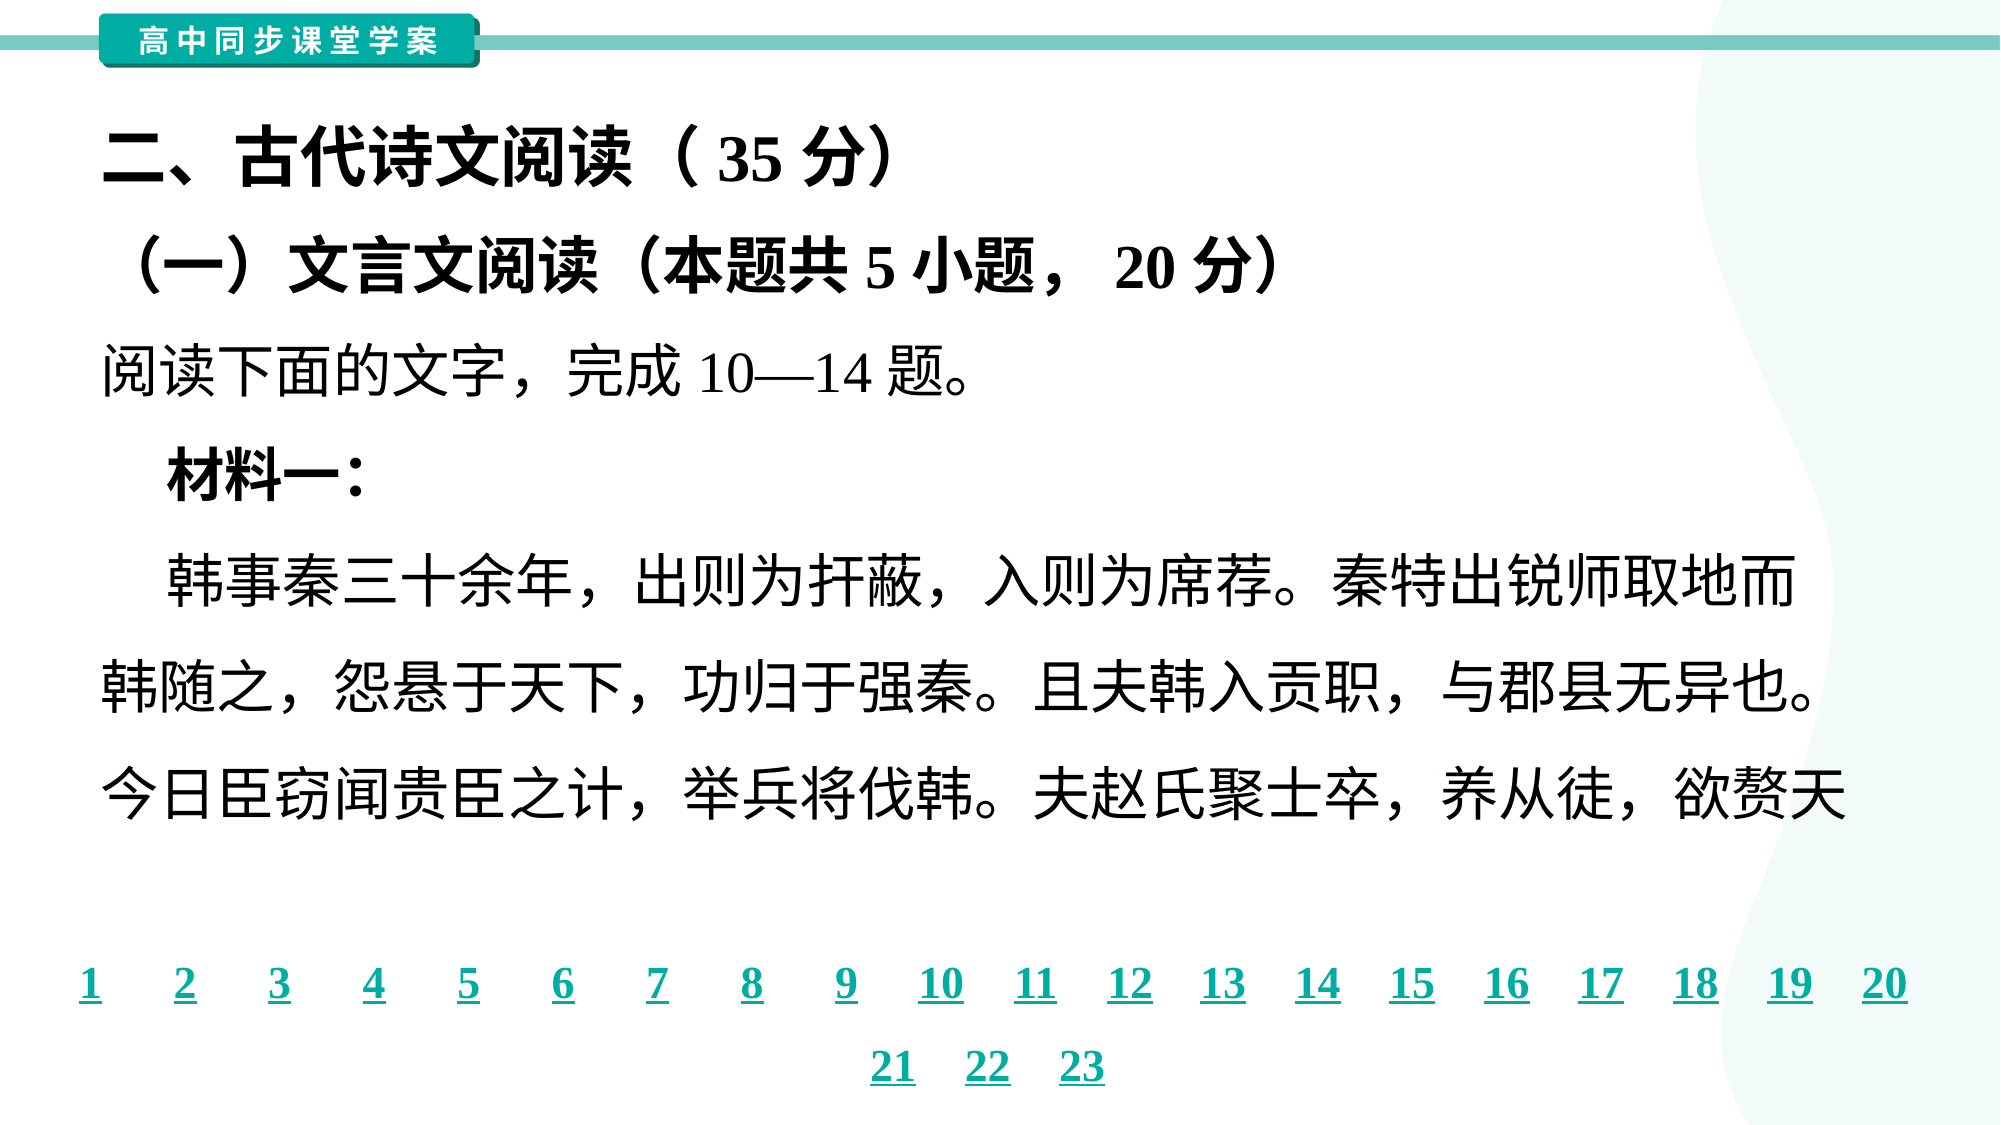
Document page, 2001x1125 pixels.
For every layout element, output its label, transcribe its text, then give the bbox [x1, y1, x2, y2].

text_box （一）文言文阅读（本题共5小题，20分） [100, 192, 1899, 299]
picture [0, 0, 2000, 1125]
text_box 材料一： 韩事秦三十余年，出则为扞蔽，入则为席荐。秦特出锐师取地而 韩随之，怨悬于天下，功归于强秦。且夫韩入贡职，与郡县无异也。 今日臣窃闻贵臣之计，举兵将伐韩。夫赵氏聚士卒，养从徒，欲赘天 [100, 401, 1899, 827]
text_box 阅读下面的文字，完成10—14题。 [100, 299, 1899, 401]
text_box 二、古代诗文阅读（35分） [100, 76, 1899, 192]
